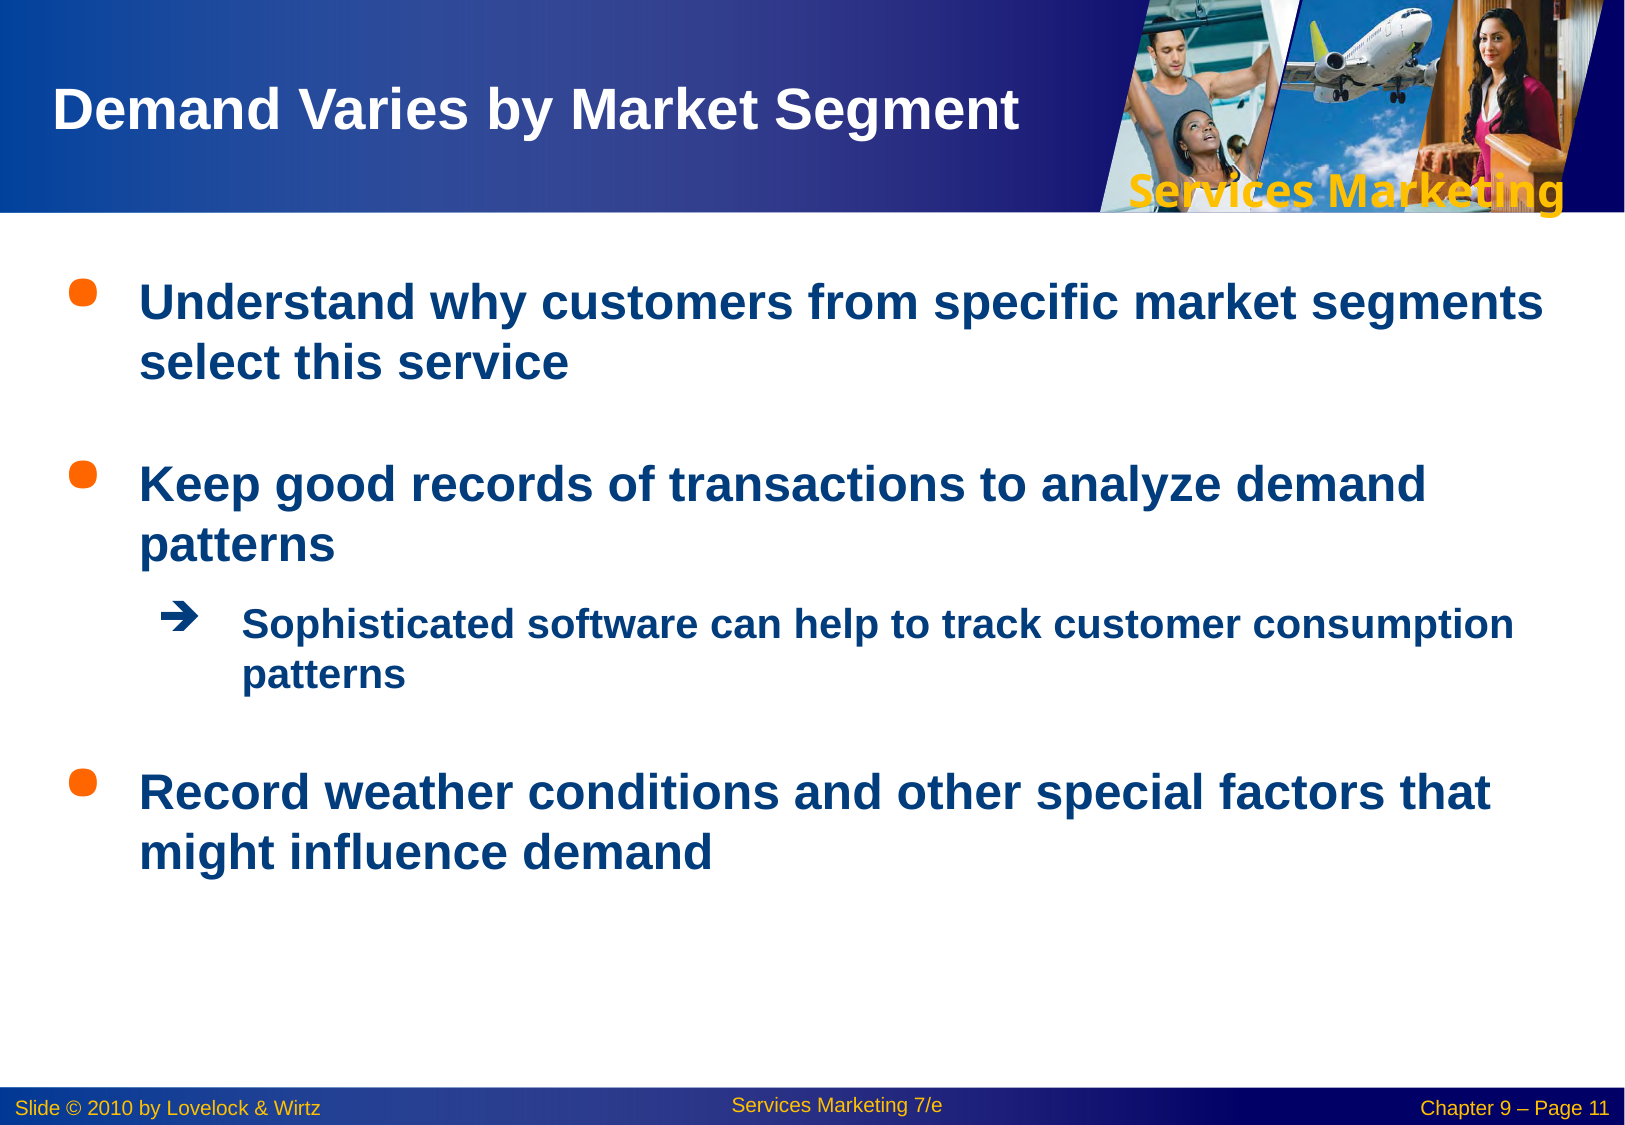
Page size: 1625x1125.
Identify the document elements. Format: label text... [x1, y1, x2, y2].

title Demand Varies by Market Segment [36, 37, 1088, 176]
picture [1100, 0, 1604, 213]
picture [1546, 187, 1556, 202]
list Understand why customers from specific market segments select this service Keep good records of transactions to analyze demand patterns Sophisticated software can help to track customer consumption patterns Record weather conditions and other special factors that might influence demand [49, 261, 1588, 1051]
picture [1162, 186, 1172, 192]
